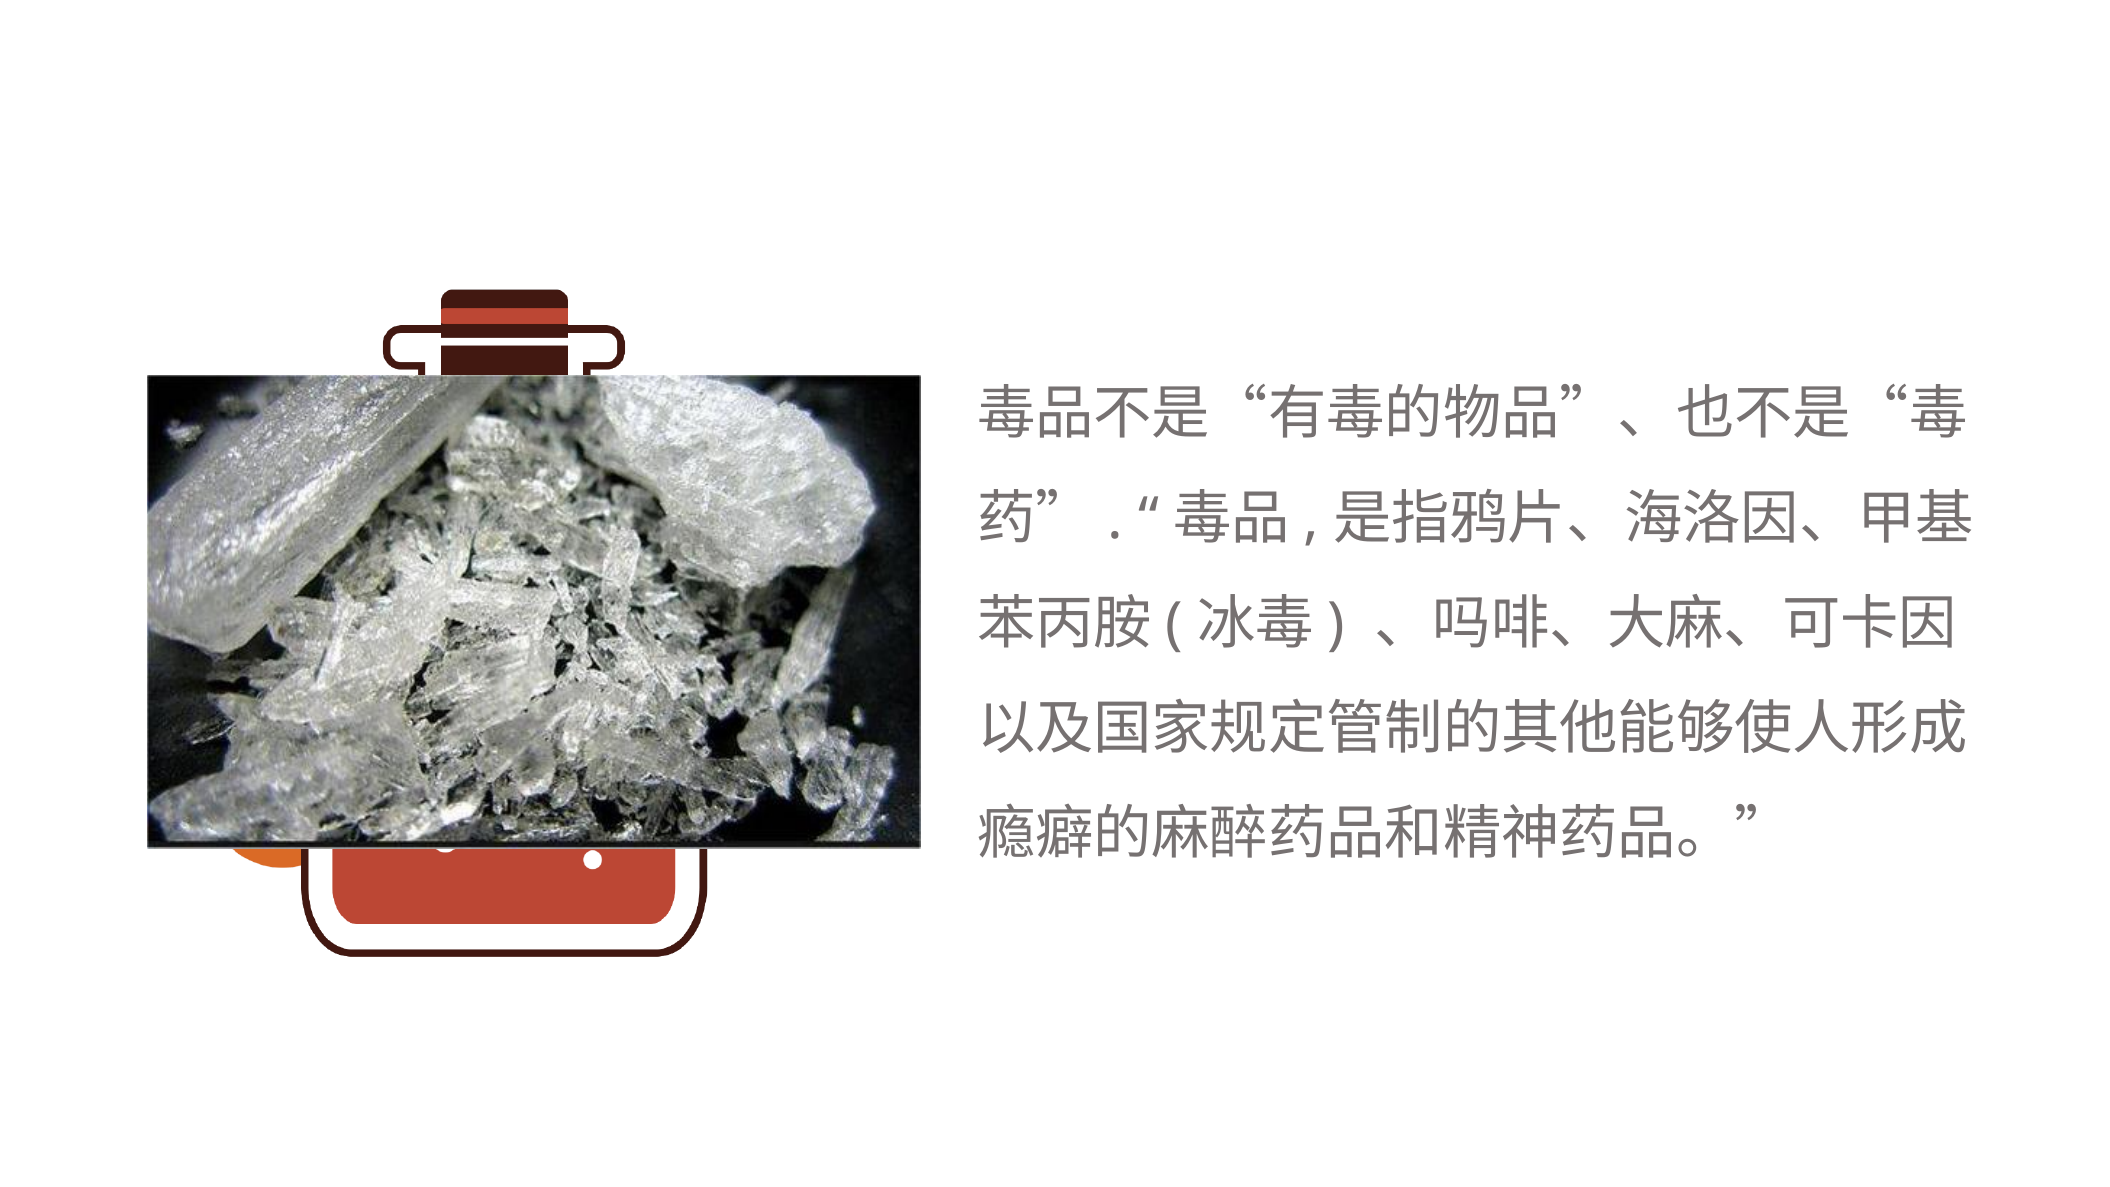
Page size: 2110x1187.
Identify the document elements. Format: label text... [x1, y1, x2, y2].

picture [35, 137, 972, 1074]
text_box 毒品不是“有毒的物品”、也不是“毒药”. “毒品,是指鸦片、海洛因、甲基苯丙胺(冰毒) 、吗啡、大麻、可卡因以及国家规定管制的其他能够使人形成瘾癖的麻醉药品和精神药品。” [972, 333, 2026, 873]
